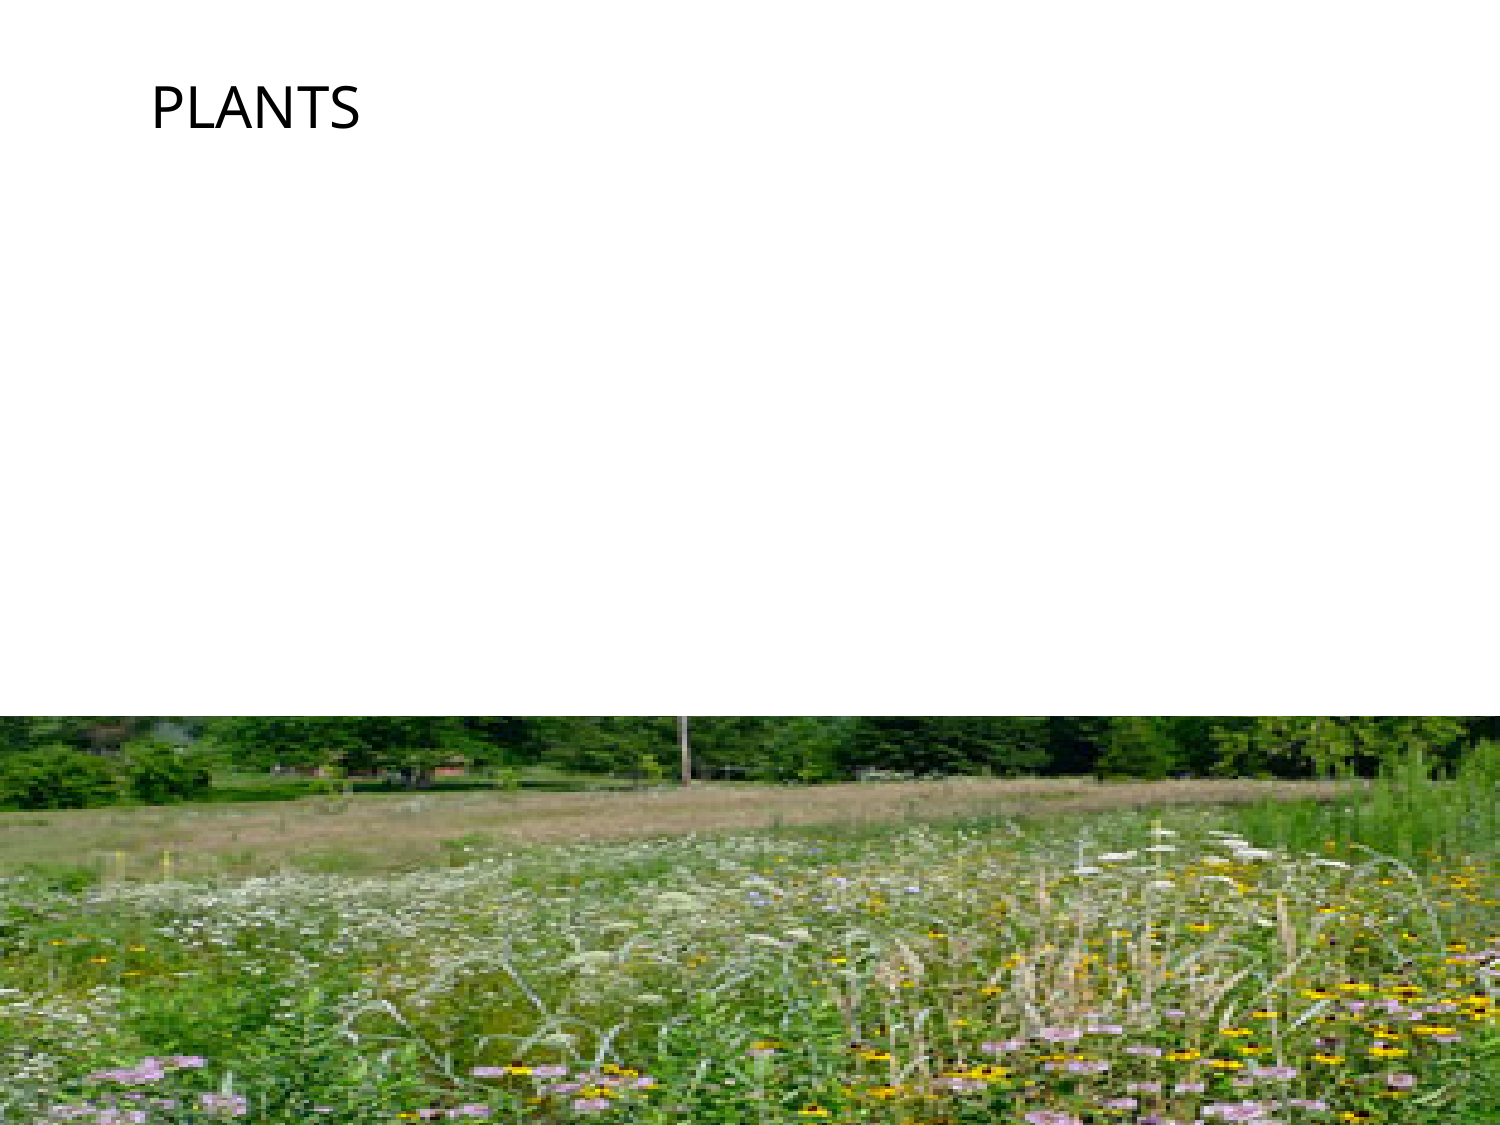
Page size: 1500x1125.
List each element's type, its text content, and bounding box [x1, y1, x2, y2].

title plants [135, 60, 1369, 150]
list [0, 716, 1500, 1125]
